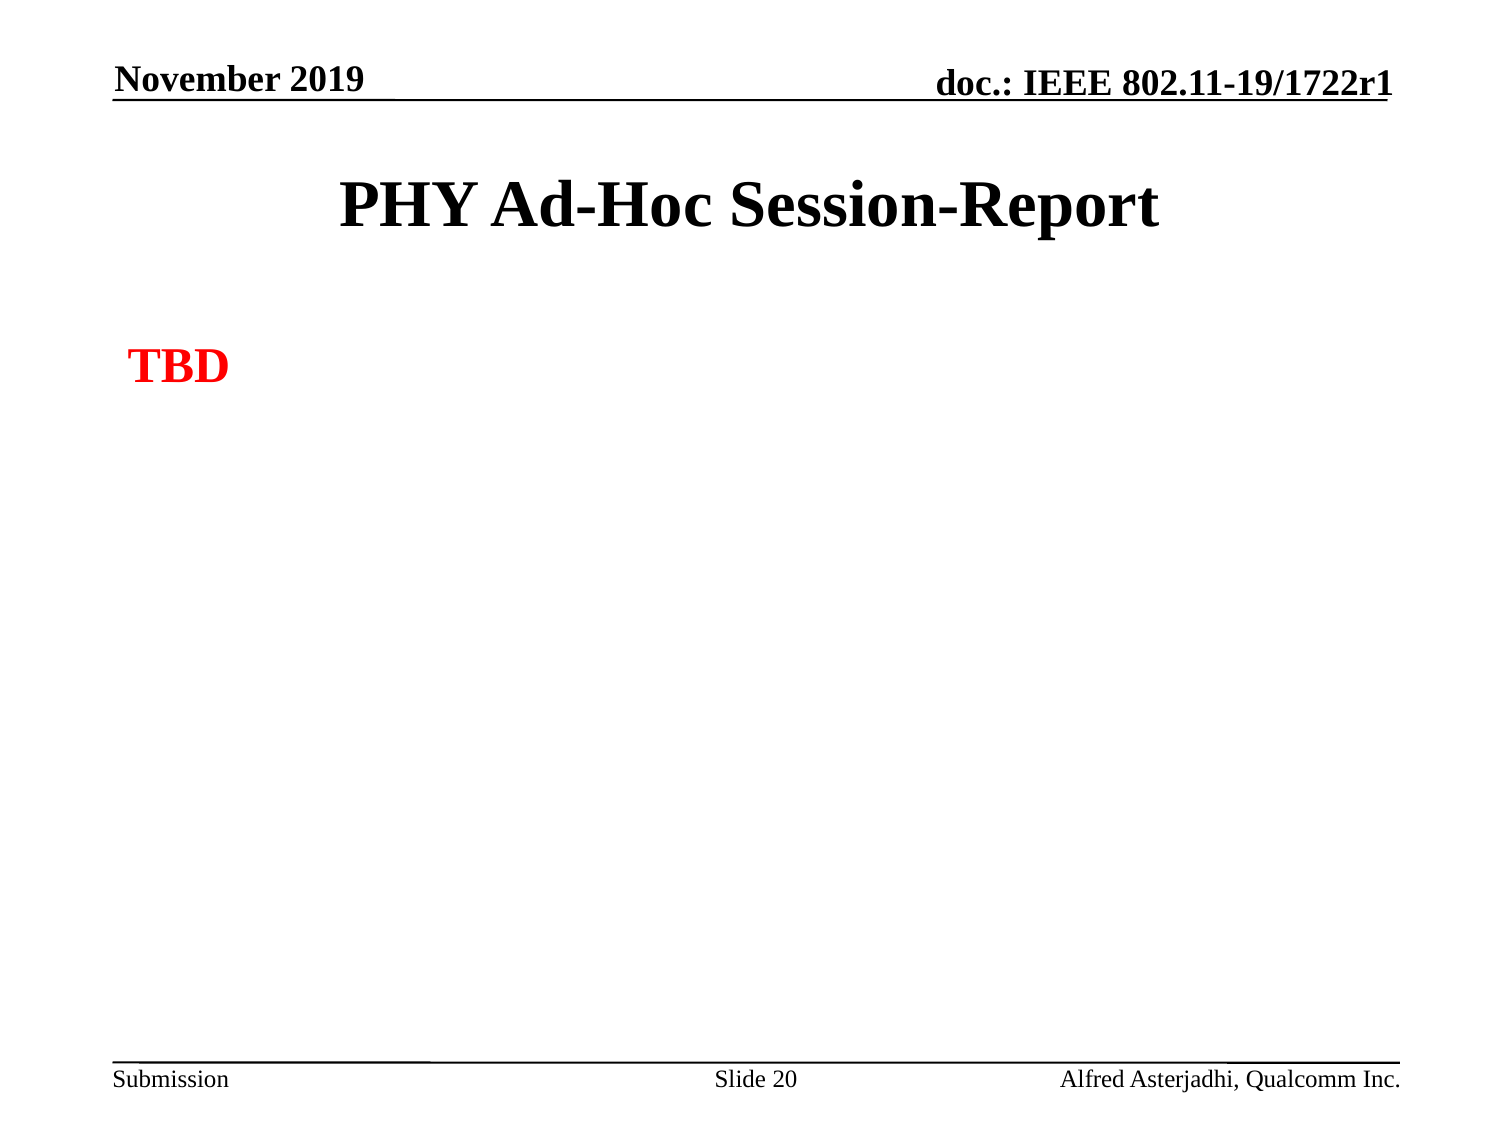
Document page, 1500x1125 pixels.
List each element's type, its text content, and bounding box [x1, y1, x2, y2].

slide_number Slide 20 [712, 1061, 800, 1123]
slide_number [114, 54, 423, 100]
footer Alfred Asterjadhi, Qualcomm Inc. [878, 1061, 1402, 1093]
list TBD [112, 324, 1388, 1000]
title PHY Ad-Hoc Session-Report [112, 112, 1388, 288]
